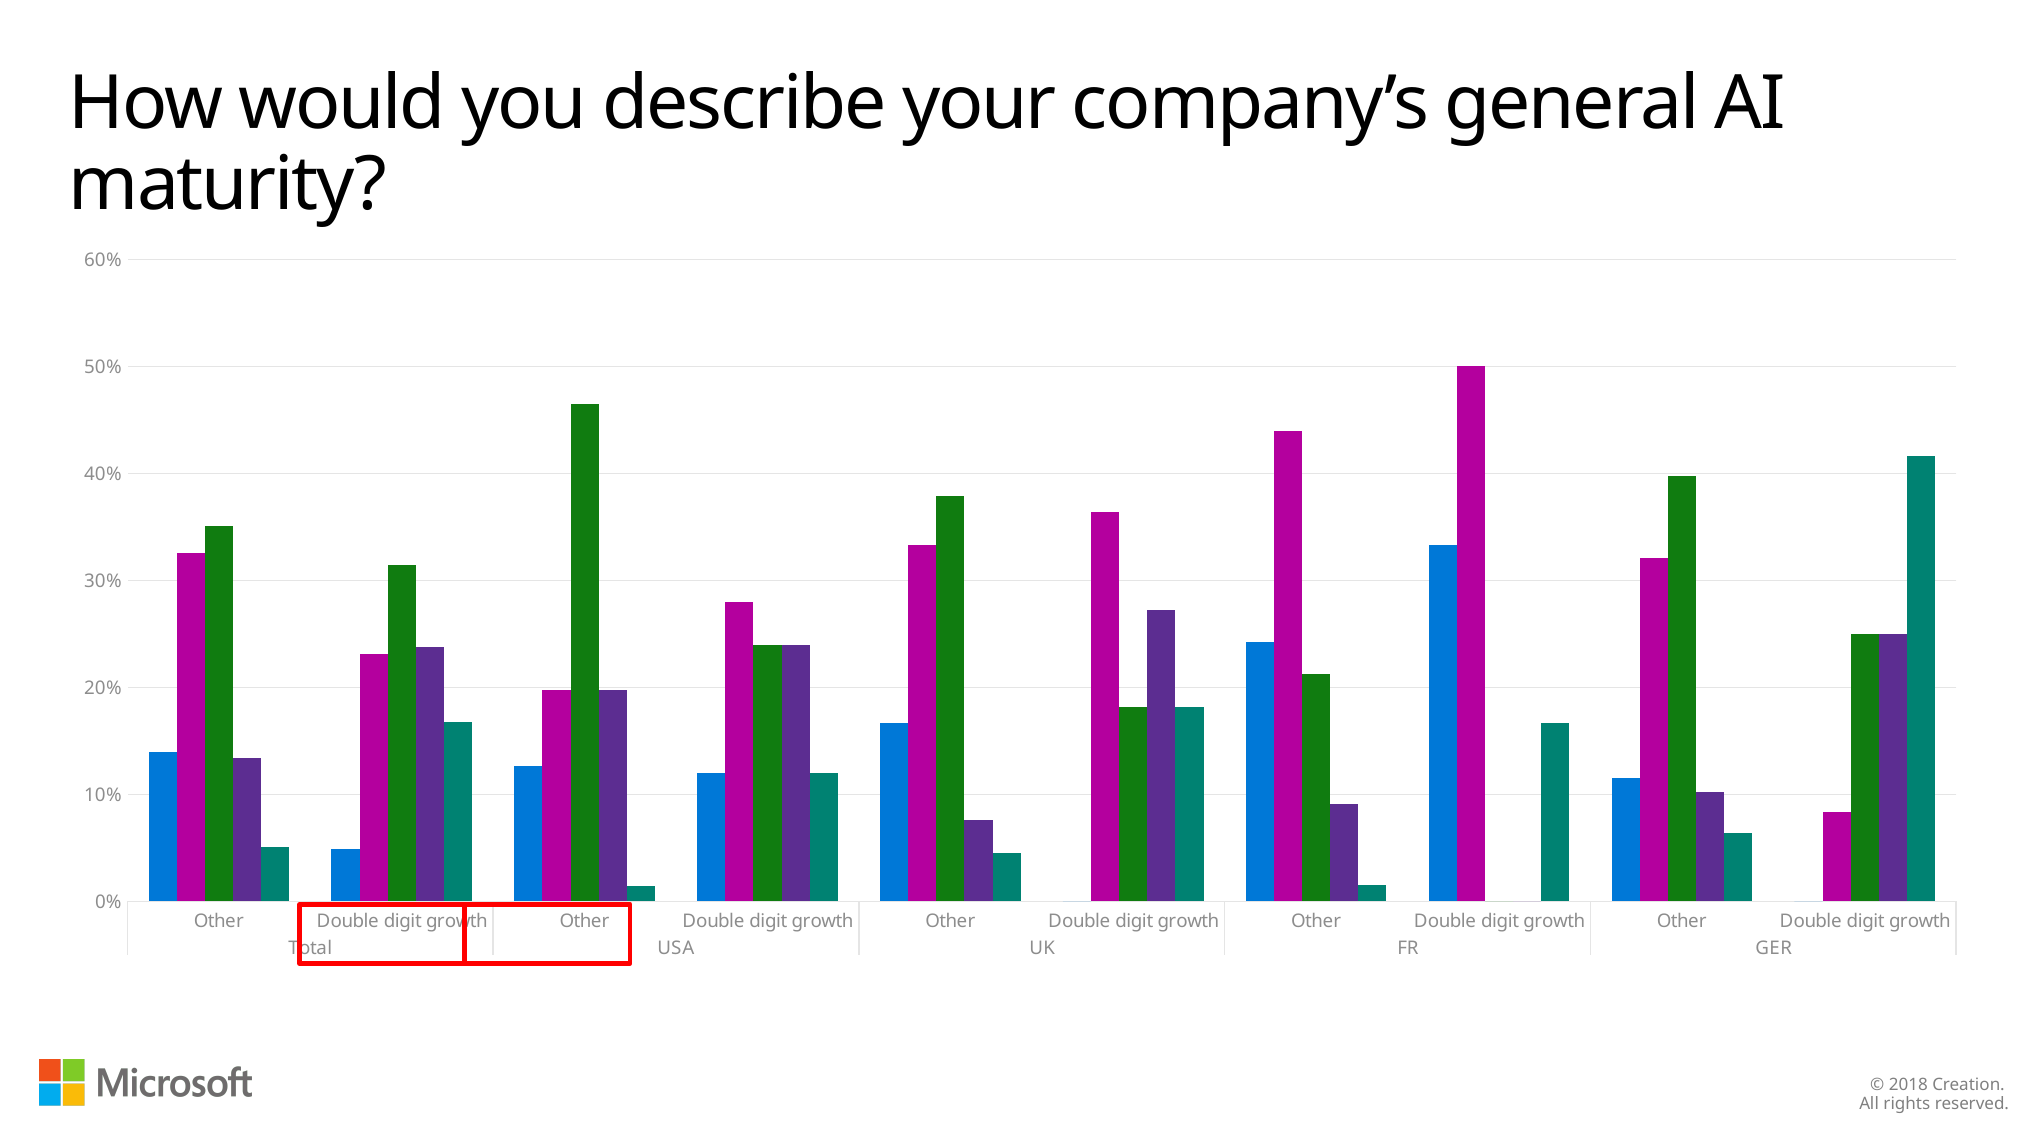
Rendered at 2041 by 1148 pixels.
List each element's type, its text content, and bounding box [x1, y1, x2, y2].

picture [39, 1059, 252, 1106]
chart [44, 230, 1996, 976]
title How would you describe your company’s general AI maturity? [45, 48, 1996, 199]
text_box © 2018 Creation. All rights reserved. [1751, 1051, 2041, 1148]
